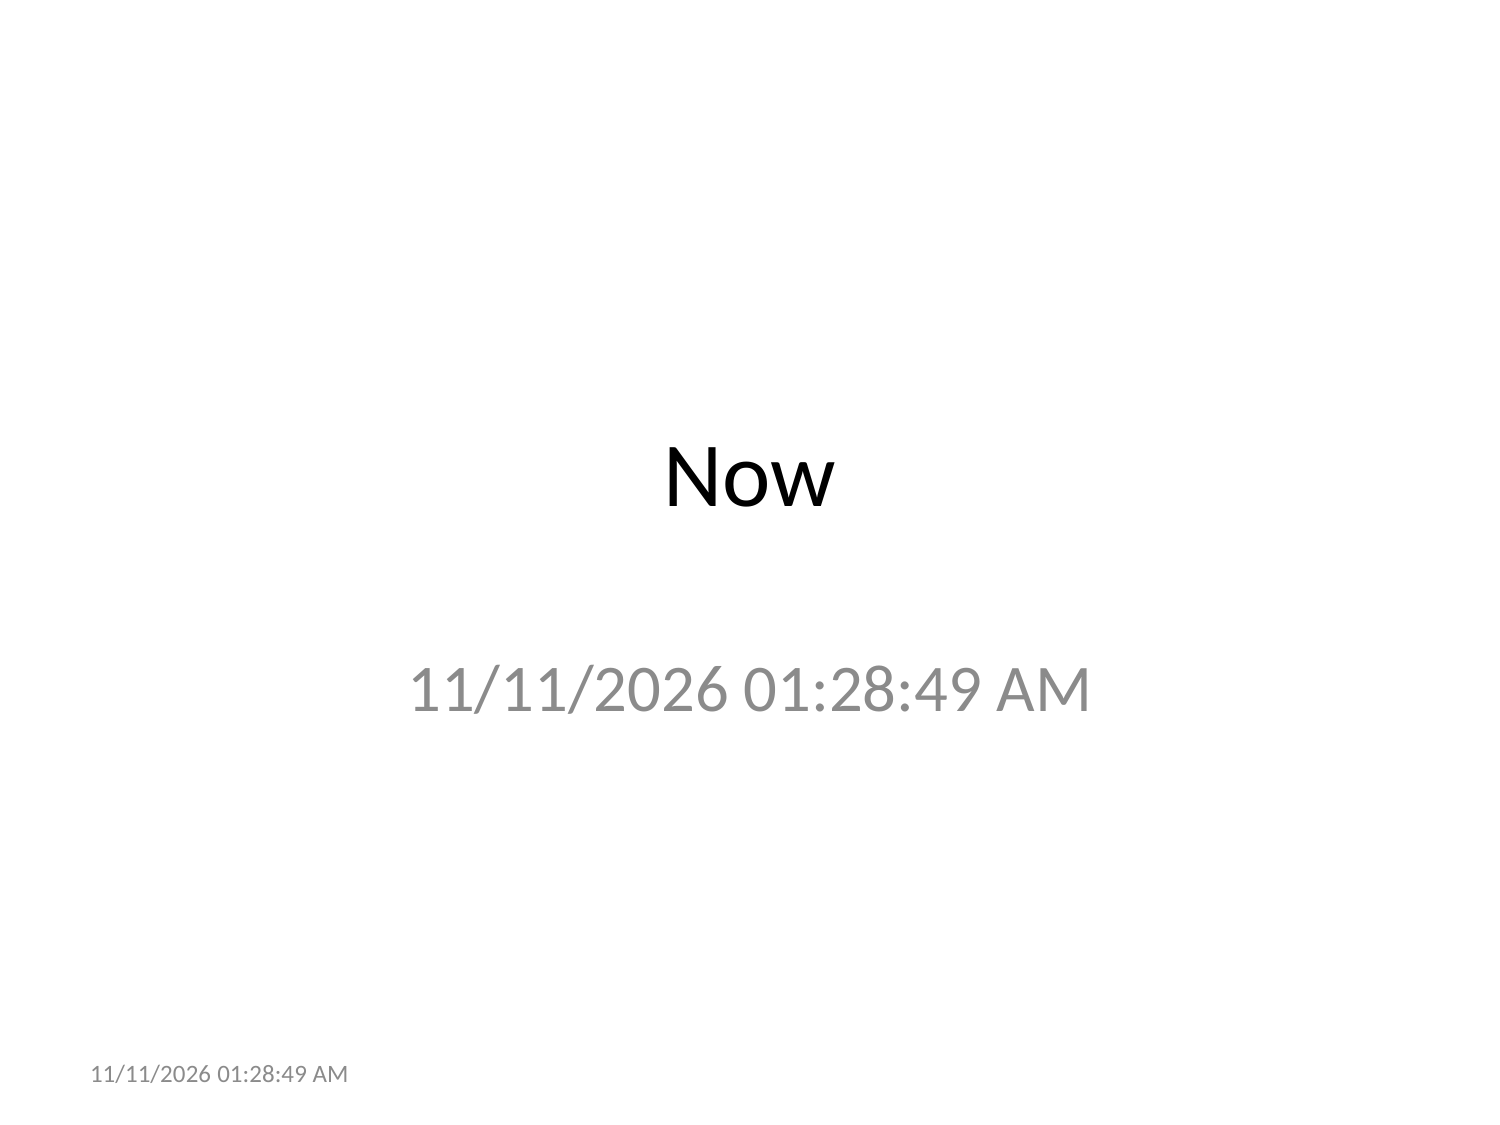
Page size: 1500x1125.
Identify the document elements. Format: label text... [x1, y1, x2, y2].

subtitle 2011-12-19 10:20:04 AM [225, 637, 1275, 925]
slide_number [75, 1042, 425, 1103]
title Now [112, 349, 1388, 591]
